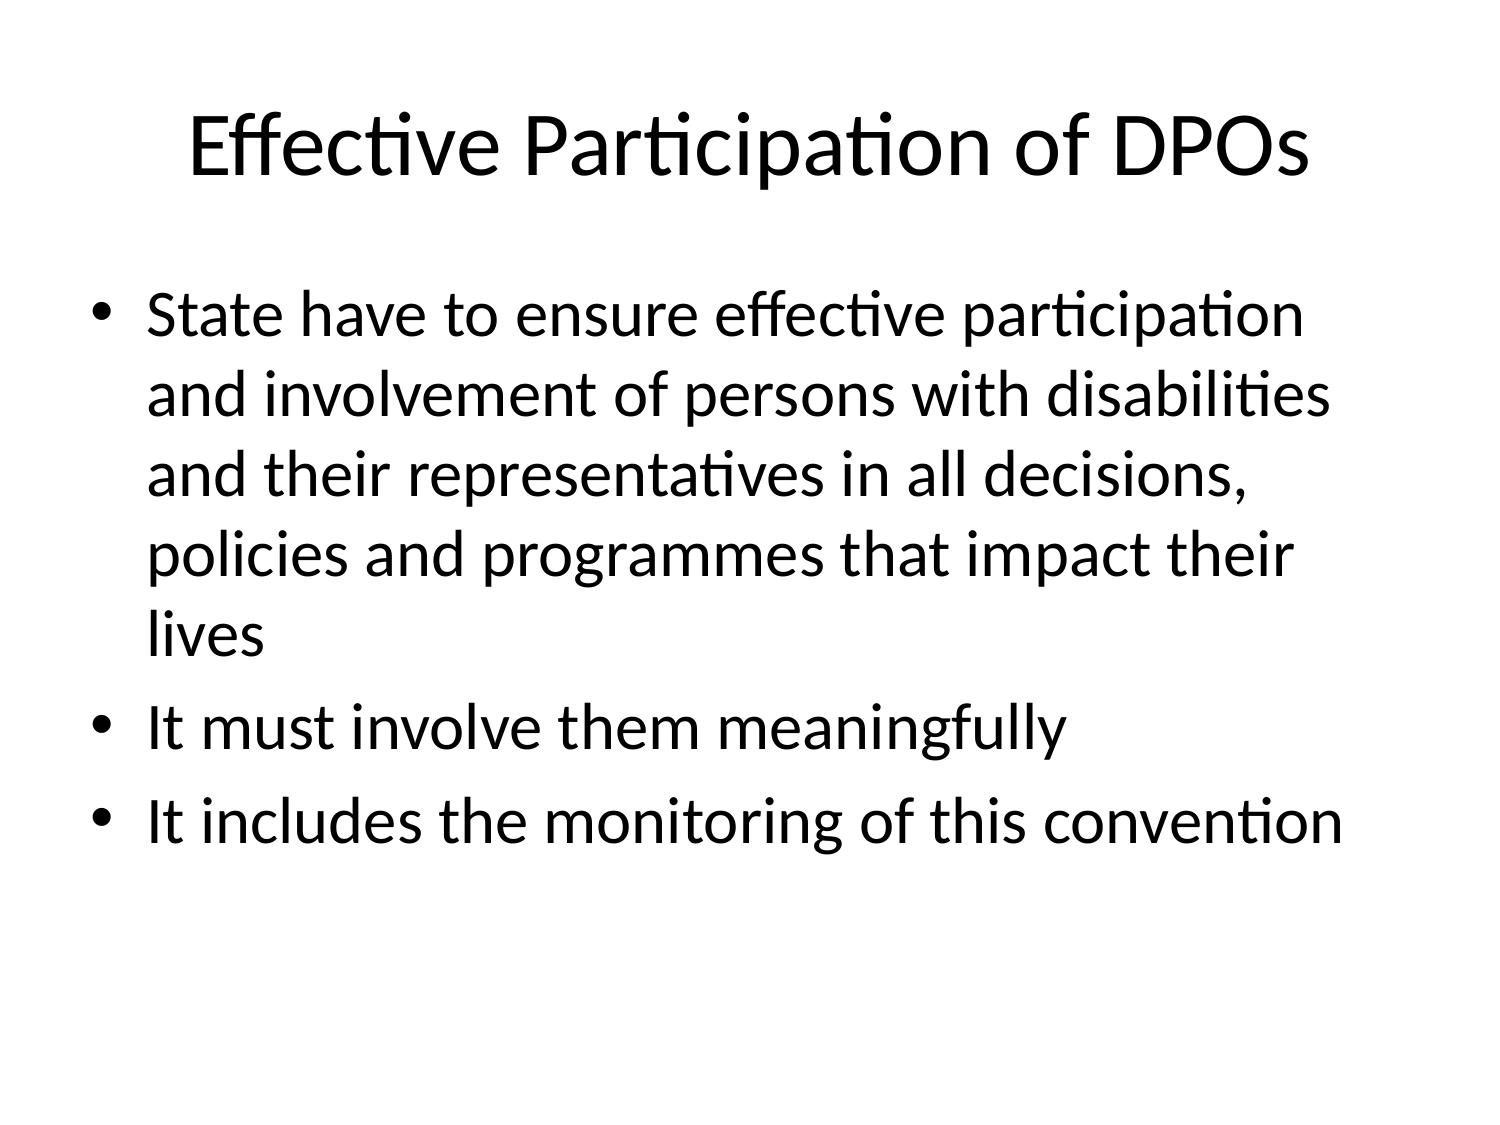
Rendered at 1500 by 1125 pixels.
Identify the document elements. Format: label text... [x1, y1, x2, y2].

list State have to ensure effective participation and involvement of persons with disabilities and their representatives in all decisions, policies and programmes that impact their lives It must involve them meaningfully It includes the monitoring of this convention [75, 262, 1425, 1005]
title Effective Participation of DPOs [75, 45, 1425, 233]
